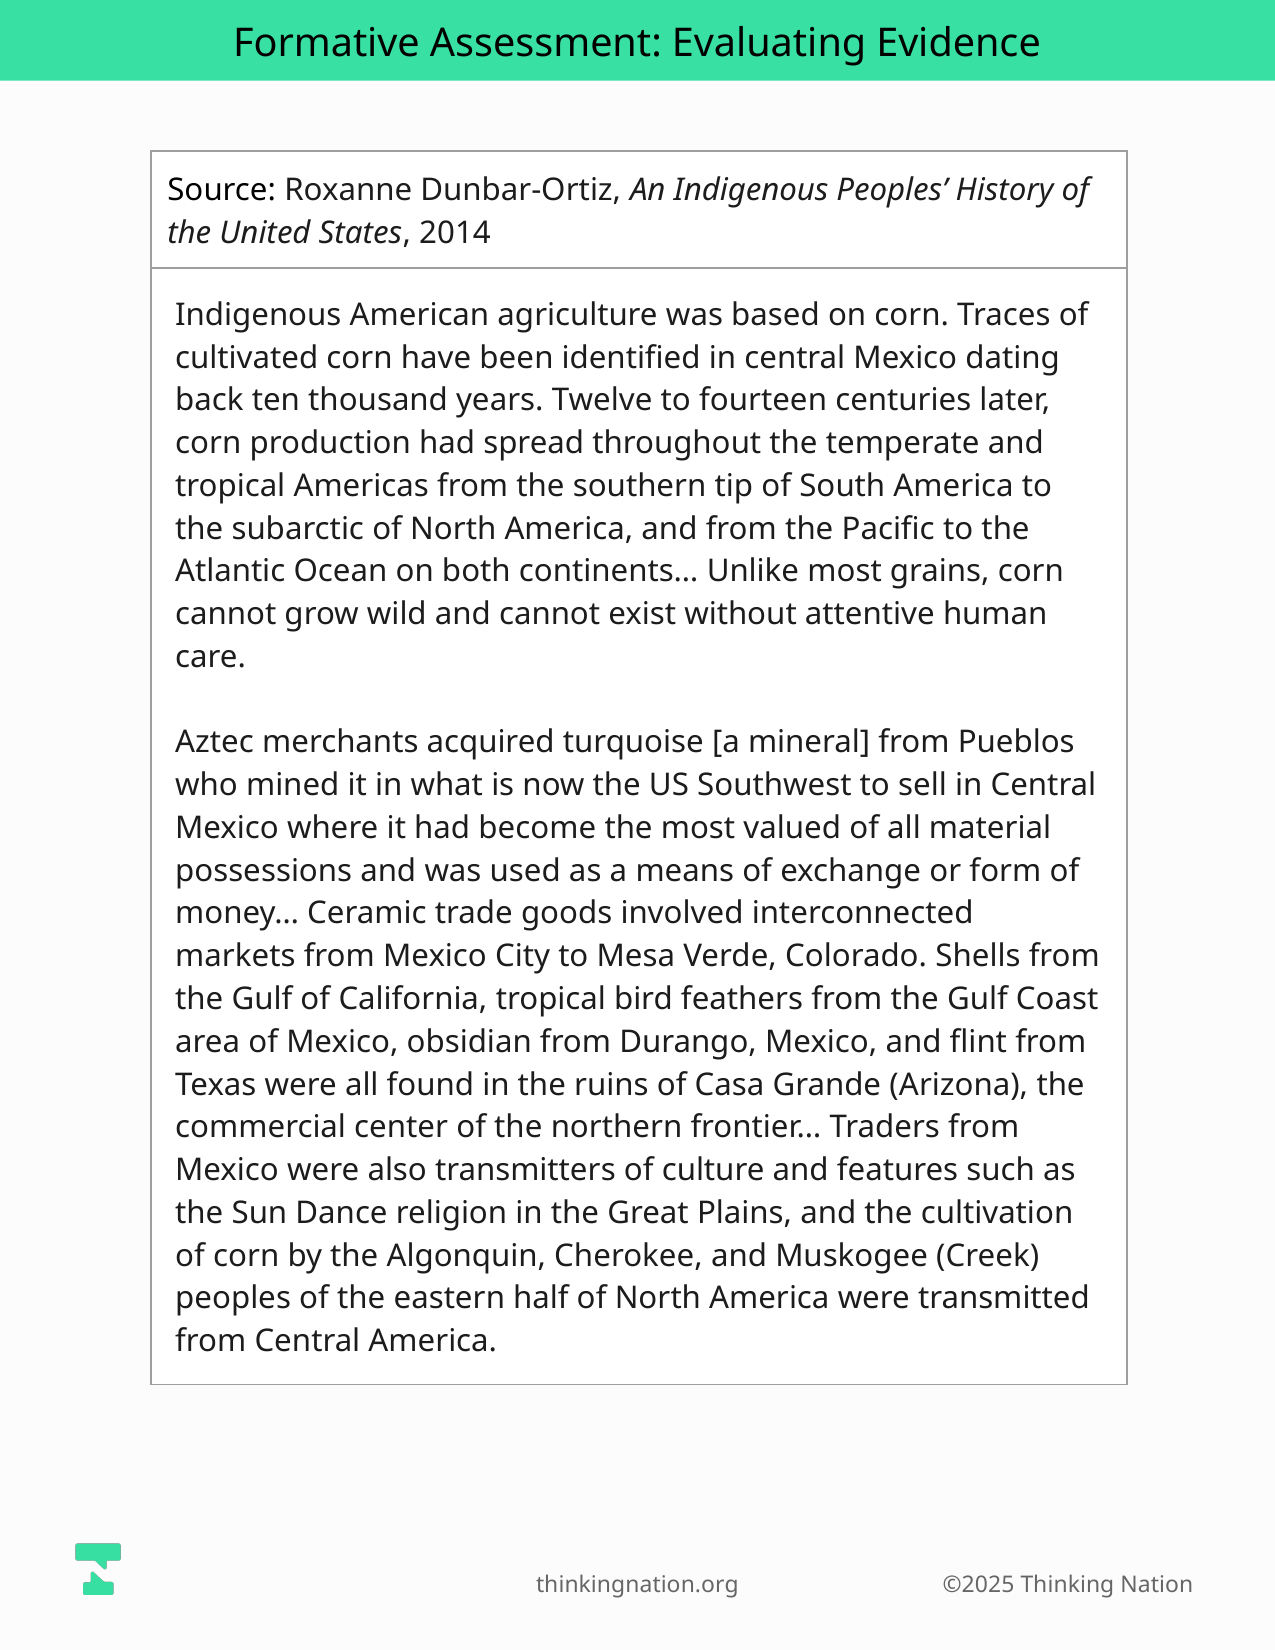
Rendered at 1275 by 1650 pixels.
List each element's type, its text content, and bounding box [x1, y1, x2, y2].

text_box ©2025 Thinking Nation [907, 1553, 1210, 1605]
text_box thinkingnation.org [486, 1553, 789, 1605]
table_cell Indigenous American agriculture was based on corn. Traces of cultivated corn have been identified in central Mexico dating back ten thousand years. Twelve to fourteen centuries later, corn production had spread throughout the temperate and tropical Americas from the southern tip of South America to the subarctic of North America, and from the Pacific to the Atlantic Ocean on both continents… Unlike most grains, corn cannot grow wild and cannot exist without attentive human care. Aztec merchants acquired turquoise [a mineral] from Pueblos who mined it in what is now the US Southwest to sell in Central Mexico where it had become the most valued of all material possessions and was used as a means of exchange or form of money… Ceramic trade goods involved interconnected markets from Mexico City to Mesa Verde, Colorado. Shells from the Gulf of California, tropical bird feathers from the Gulf Coast area of Mexico, obsidian from Durango, Mexico, and flint from Texas were all found in the ruins of Casa Grande (Arizona), the commercial center of the northern frontier… Traders from Mexico were also transmitters of culture and features such as the Sun Dance religion in the Great Plains, and the cultivation of corn by the Algonquin, Cherokee, and Muskogee (Creek) peoples of the eastern half of North America were transmitted from Central America. [152, 269, 1126, 1384]
picture [62, 1533, 134, 1605]
text_box Formative Assessment: Evaluating Evidence [0, 0, 1275, 81]
table_header Source: Roxanne Dunbar-Ortiz, An Indigenous Peoples’ History of the United States, 2014 [152, 152, 1126, 267]
